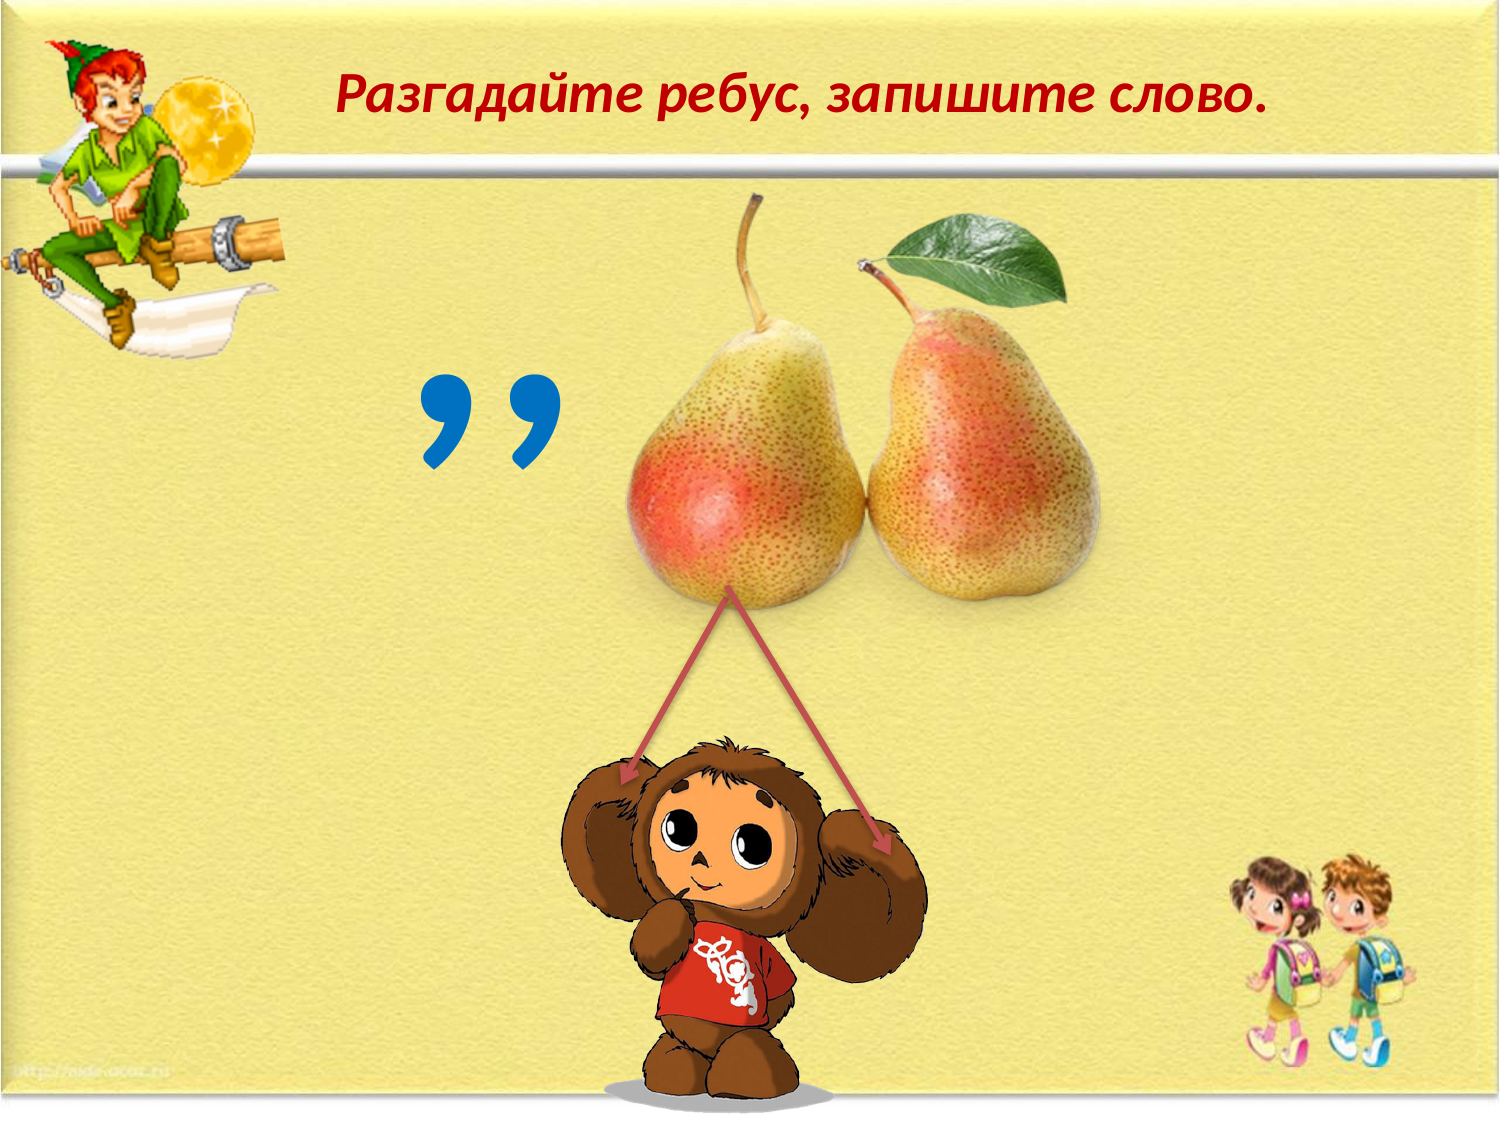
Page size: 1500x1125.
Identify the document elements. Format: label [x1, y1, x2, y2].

text_box [550, 585, 962, 1125]
picture [0, 0, 1500, 1125]
text_box [386, 70, 1184, 704]
